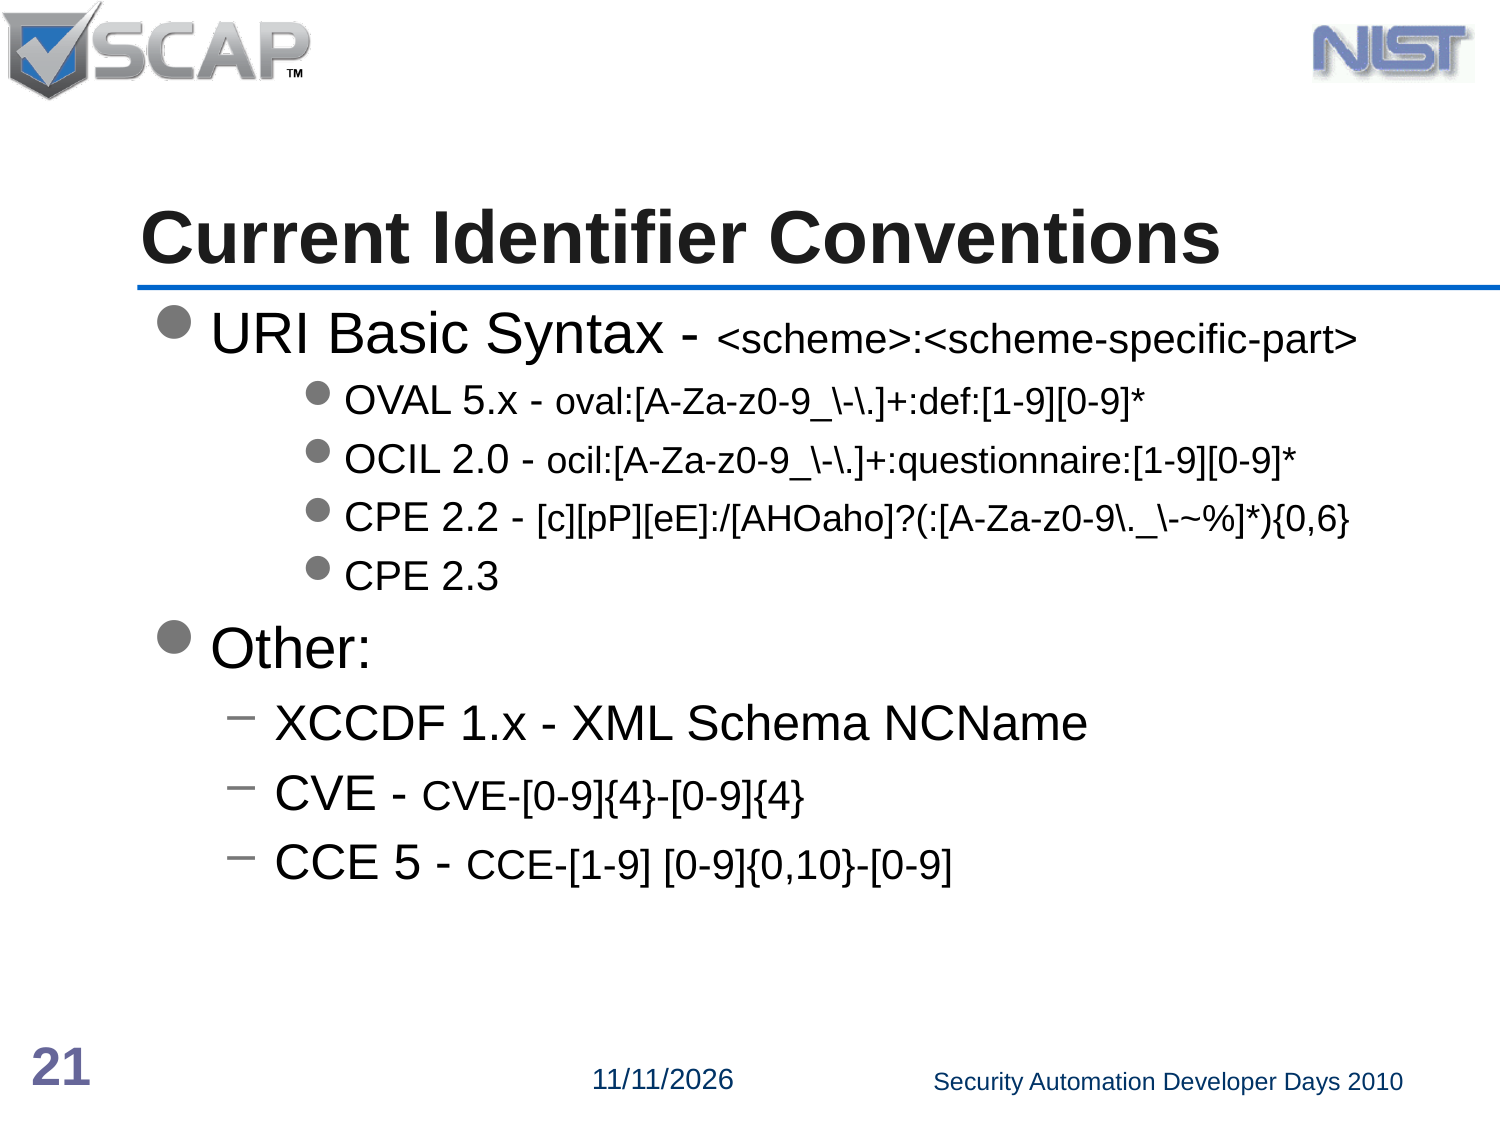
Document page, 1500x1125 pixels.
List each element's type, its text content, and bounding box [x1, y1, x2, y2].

footer Security Automation Developer Days 2010 [912, 1024, 1426, 1104]
picture [1312, 24, 1475, 83]
title Current Identifier Conventions [124, 99, 1426, 288]
picture [0, 0, 313, 103]
slide_number 21 [13, 1023, 111, 1105]
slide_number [399, 1024, 750, 1104]
list URI Basic Syntax - <scheme>:<scheme-specific-part> OVAL 5.x - oval:[A-Za-z0-9_\-\.]+:def:[1-9][0-9]* OCIL 2.0 - ocil:[A-Za-z0-9_\-\.]+:questionnaire:[1-9][0-9]* CPE 2.2 - [c][pP][eE]:/[AHOaho]?(:[A-Za-z0-9\._\-~%]*){0,6} CPE 2.3 Other: XCCDF 1.x - XML Schema NCName CVE - CVE-[0-9]{4}-[0-9]{4} CCE 5 - CCE-[1-9] [0-9]{0,10}-[0-9] [137, 287, 1400, 1026]
